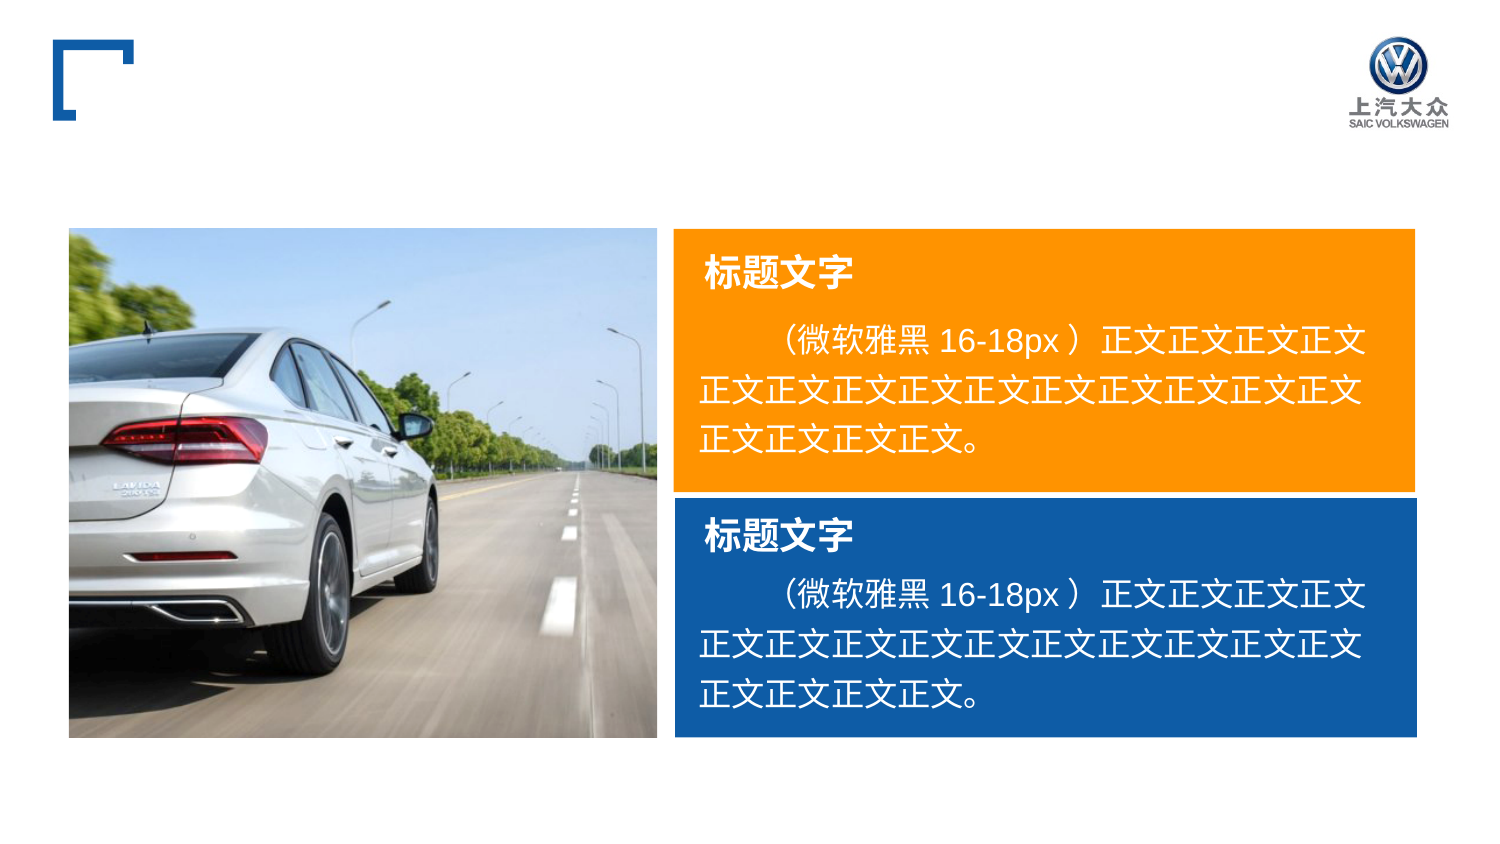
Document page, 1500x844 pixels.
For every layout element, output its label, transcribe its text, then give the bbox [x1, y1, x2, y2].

text_box 标题文字 [689, 241, 950, 301]
text_box （微软雅黑16-18px）正文正文正文正文正文正文正文正文正文正文正文正文正文正文正文正文正文正文。 [689, 304, 1398, 408]
picture [1338, 32, 1459, 131]
text_box [673, 228, 1416, 493]
text_box [674, 497, 1418, 739]
picture [68, 228, 658, 738]
text_box （微软雅黑16-18px）正文正文正文正文正文正文正文正文正文正文正文正文正文正文正文正文正文正文。 [689, 559, 1398, 662]
text_box 标题文字 [689, 504, 950, 559]
